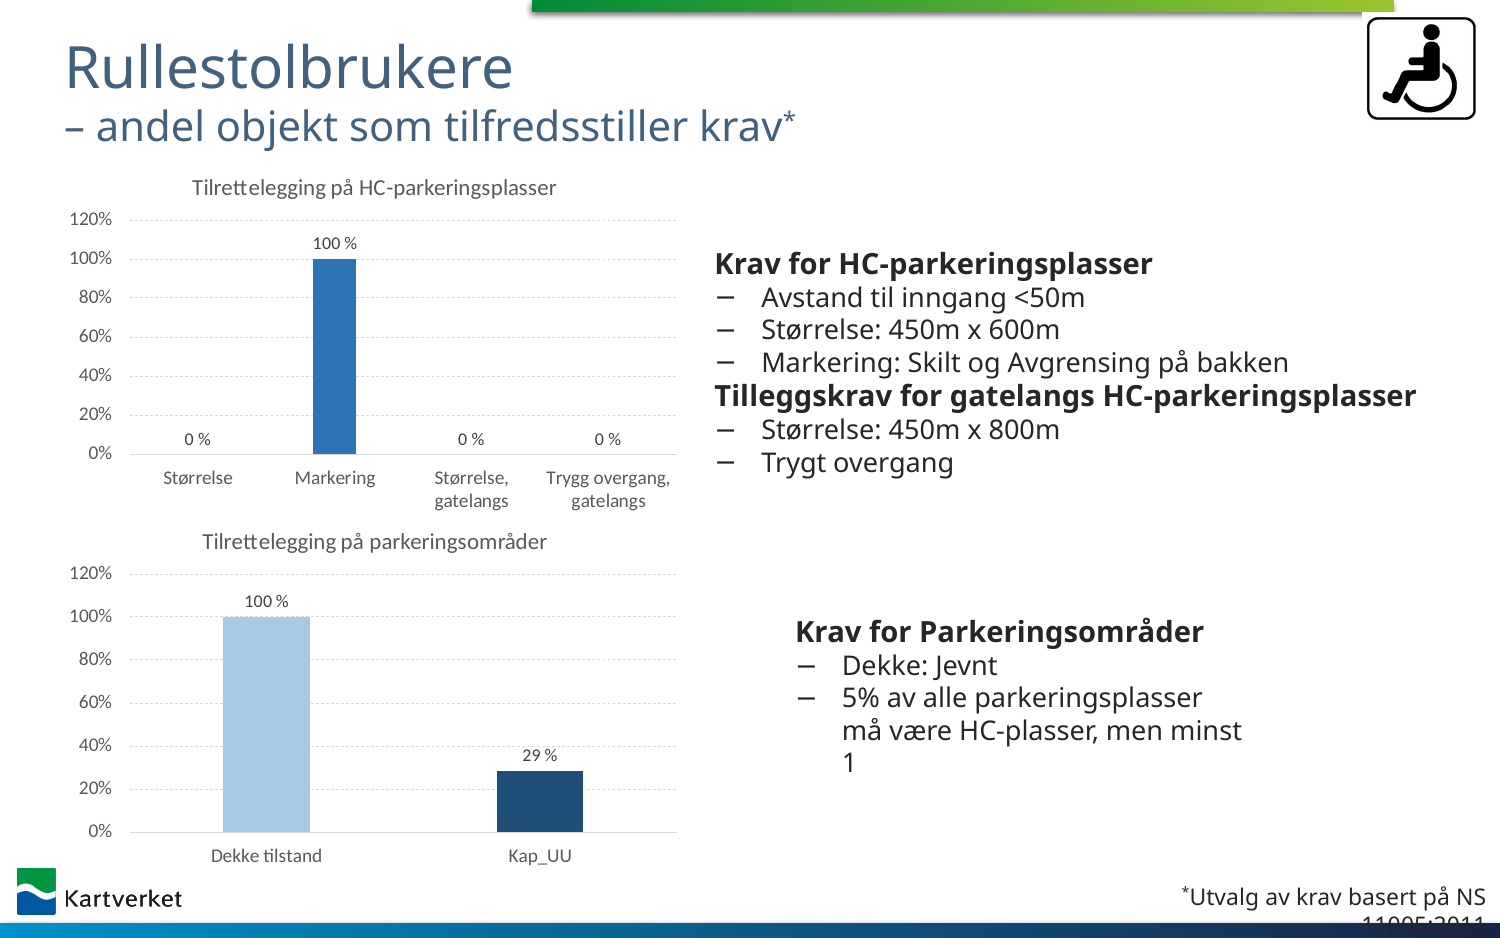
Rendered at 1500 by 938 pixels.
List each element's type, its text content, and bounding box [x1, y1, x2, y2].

text_box Krav for Parkeringsområder Dekke: Jevnt 5% av alle parkeringsplasser må være HC-plasser, men minst 1 [780, 605, 1261, 786]
text_box *Utvalg av krav basert på NS 11005:2011 [1068, 873, 1500, 938]
text_box Krav for HC-parkeringsplasser Avstand til inngang <50m Størrelse: 450m x 600m Markering: Skilt og Avgrensing på bakken Tilleggskrav for gatelangs HC-parkeringsplasser Størrelse: 450m x 800m Trygt overgang [699, 237, 1433, 485]
picture [62, 520, 688, 874]
picture [62, 166, 688, 519]
picture [1362, 12, 1481, 126]
text_box Rullestolbrukere – andel objekt som tilfredsstiller krav* [49, 25, 1431, 158]
